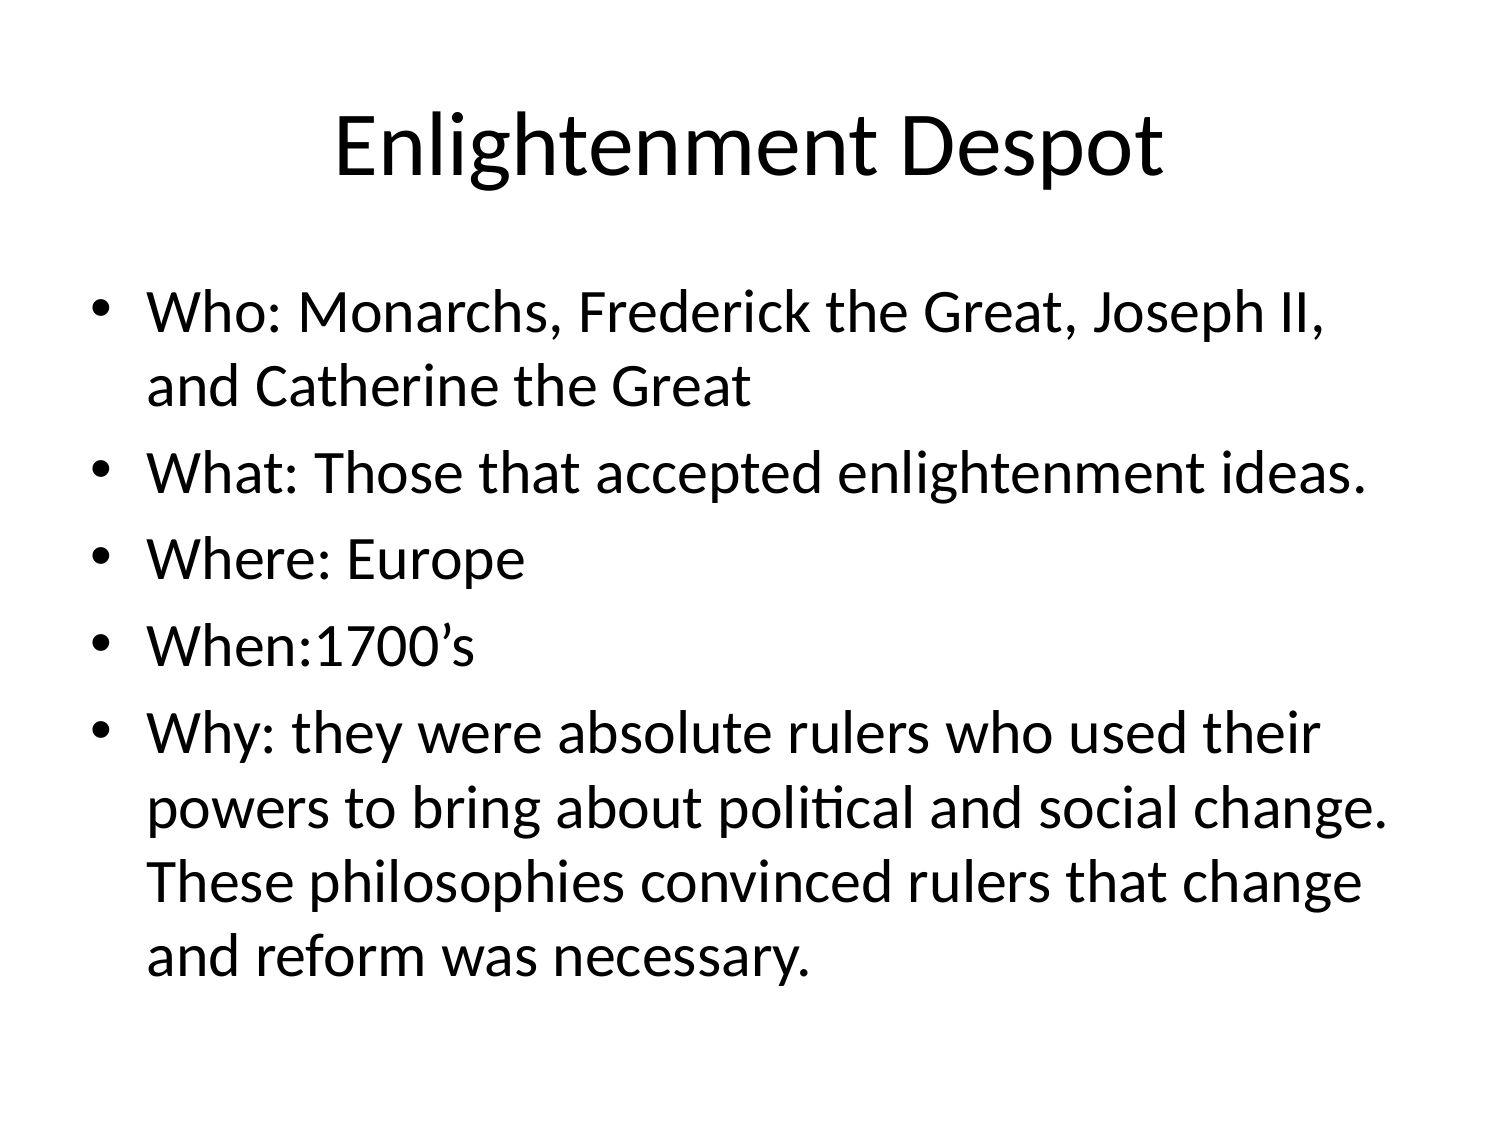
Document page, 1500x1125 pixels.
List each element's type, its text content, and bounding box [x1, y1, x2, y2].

list Who: Monarchs, Frederick the Great, Joseph II, and Catherine the Great What: Those that accepted enlightenment ideas. Where: Europe When:1700’s Why: they were absolute rulers who used their powers to bring about political and social change. These philosophies convinced rulers that change and reform was necessary. [75, 262, 1425, 1005]
title Enlightenment Despot [75, 45, 1425, 233]
